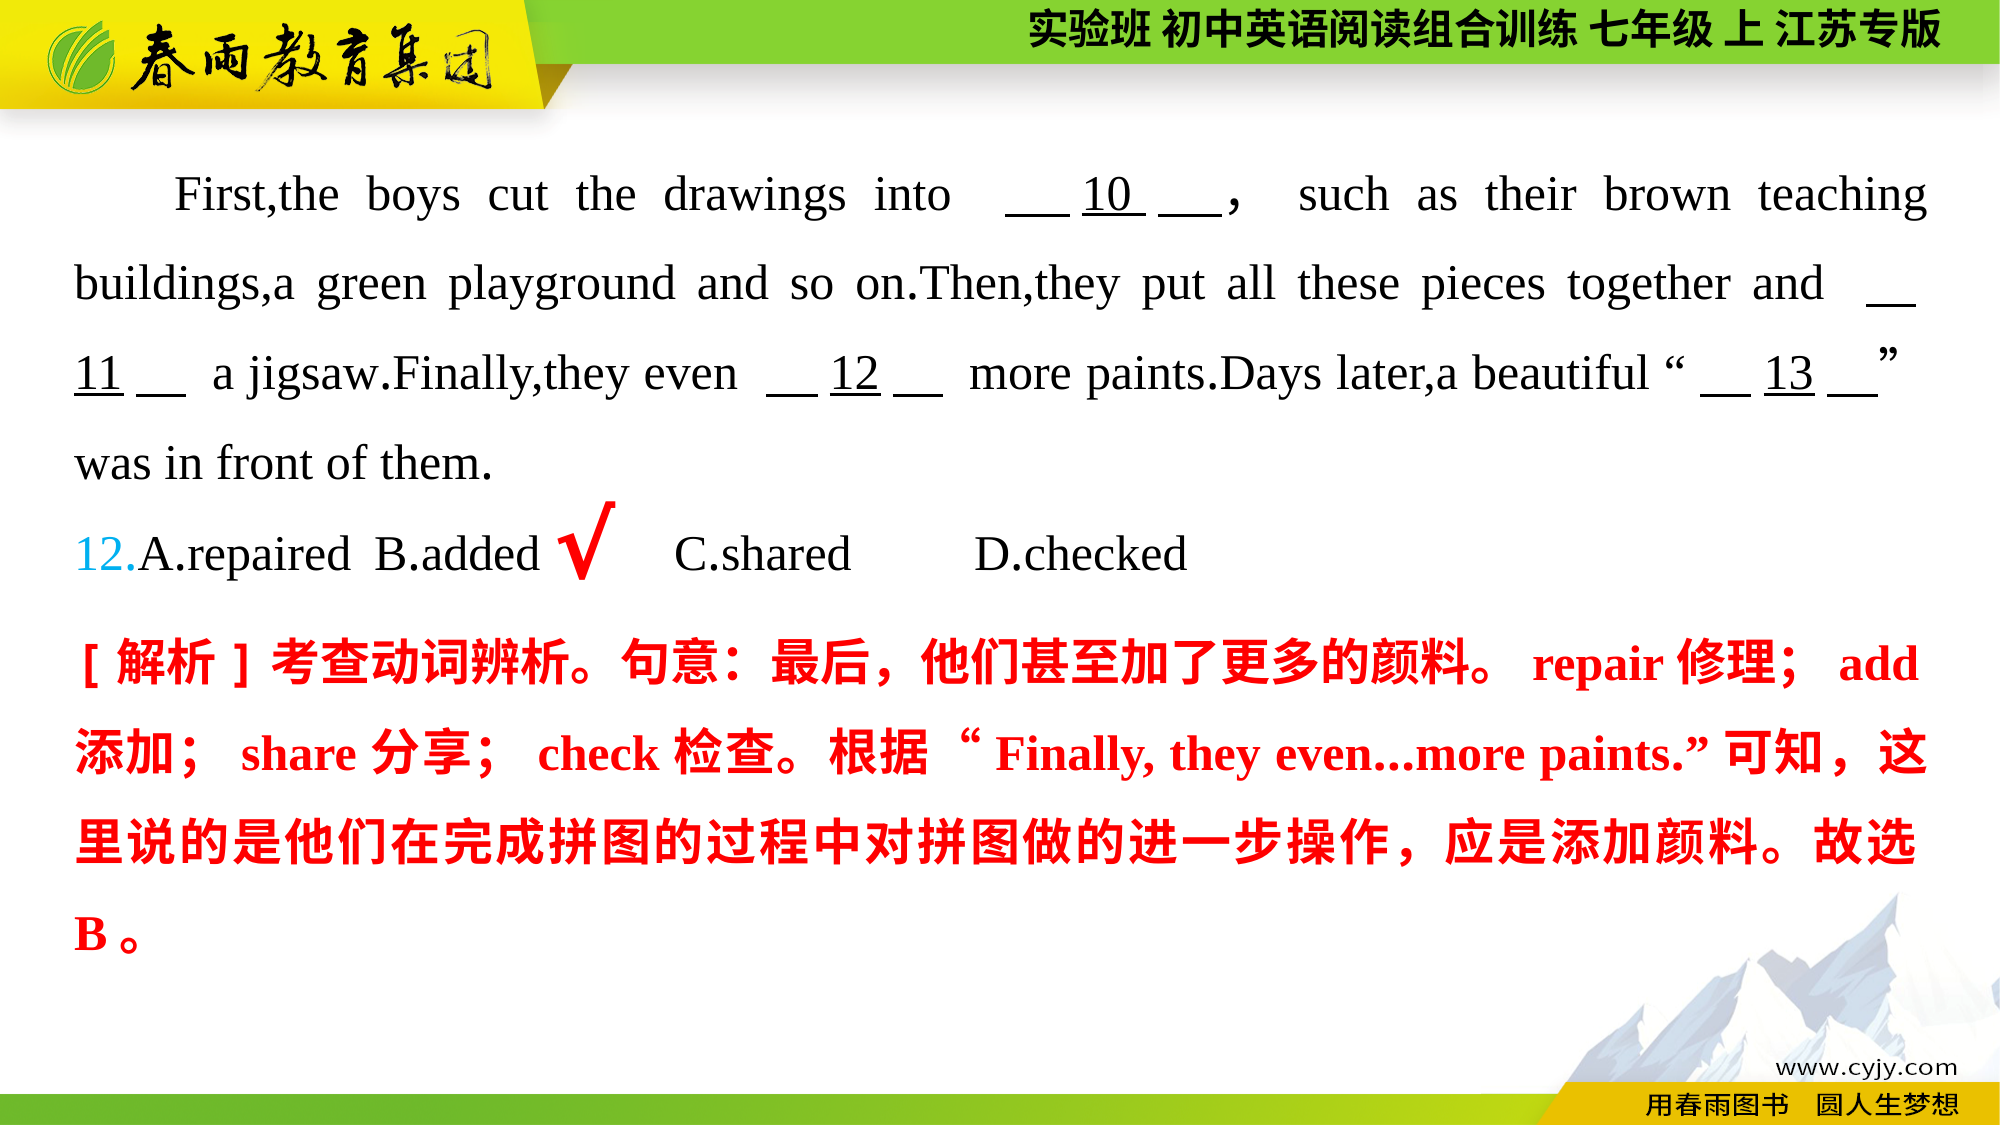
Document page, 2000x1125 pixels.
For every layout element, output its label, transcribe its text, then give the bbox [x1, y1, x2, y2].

picture [0, 0, 2000, 1125]
list First,the boys cut the drawings into 10 ，such as their brown teaching buildings,a green playground and so on.Then,they put all these pieces together and 11 a jigsaw.Finally,they even 12 more paints.Days later,a beautiful “ 13 ” was in front of them. 12.A.repaired B.added C.shared D.checked [59, 122, 1944, 592]
text_box [解析]考查动词辨析。句意：最后，他们甚至加了更多的颜料。repair修理；add添加；share分享；check检查。根据“Finally, they even...more paints.”可知，这里说的是他们在完成拼图的过程中对拼图做的进一步操作，应是添加颜料。故选B。 [59, 593, 1944, 969]
